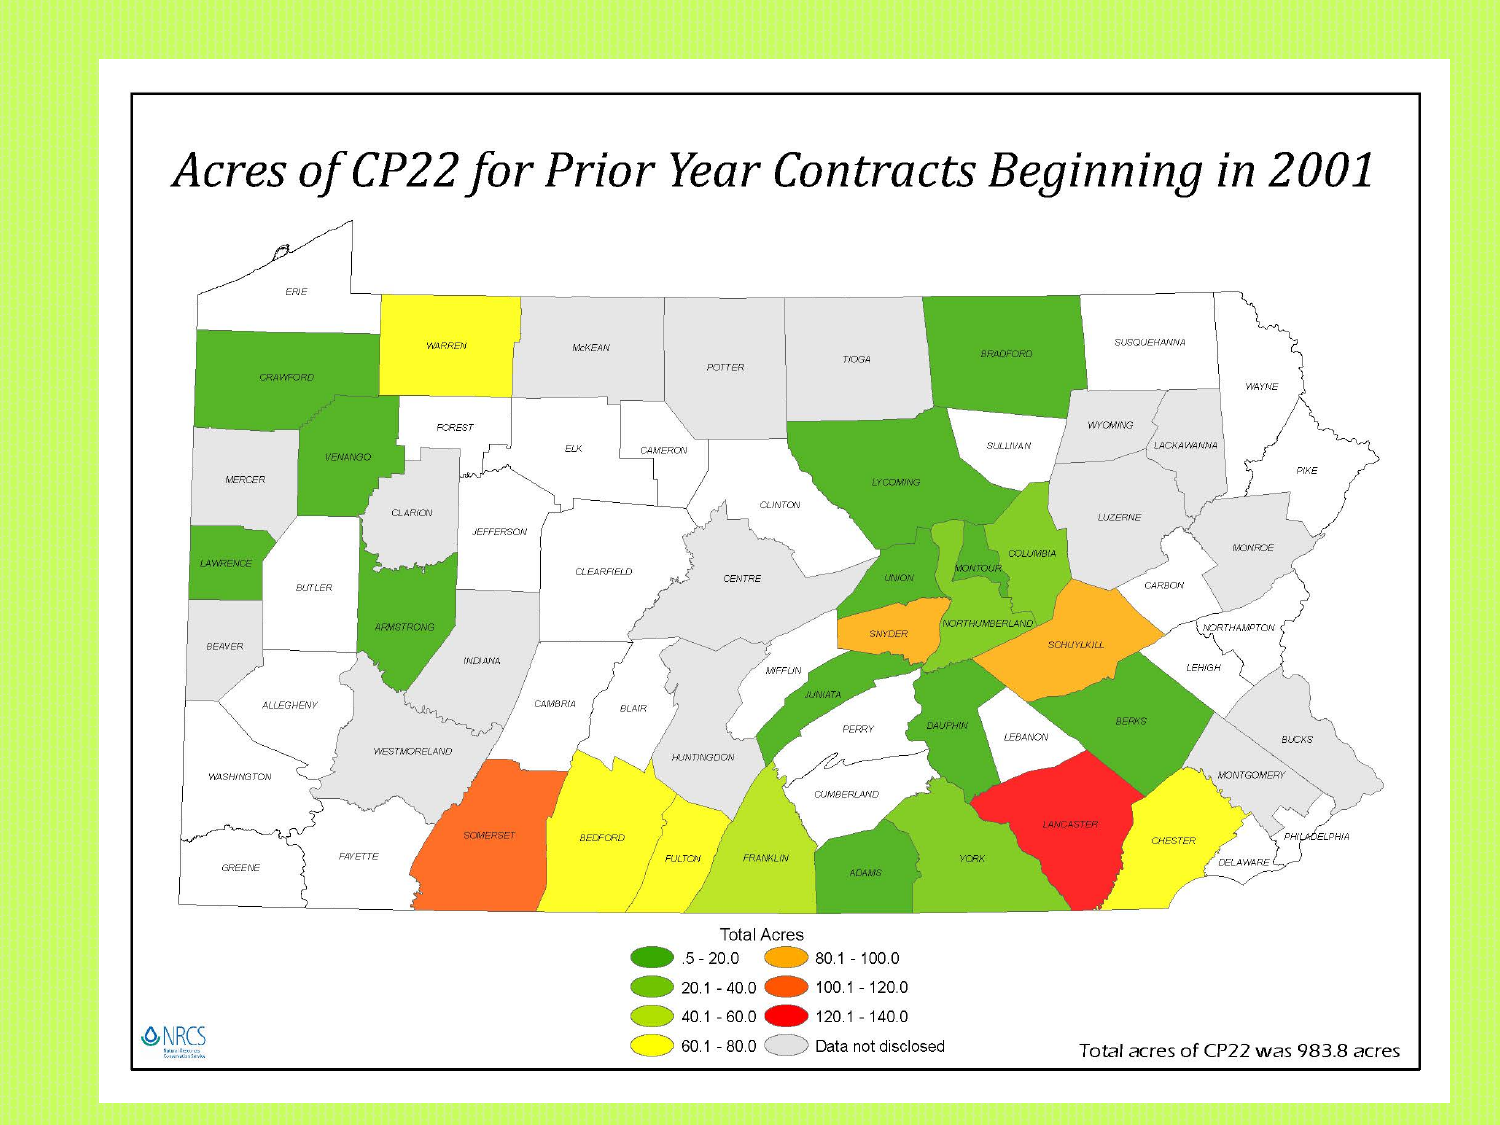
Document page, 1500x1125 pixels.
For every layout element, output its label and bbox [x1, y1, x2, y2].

picture [99, 59, 1451, 1104]
